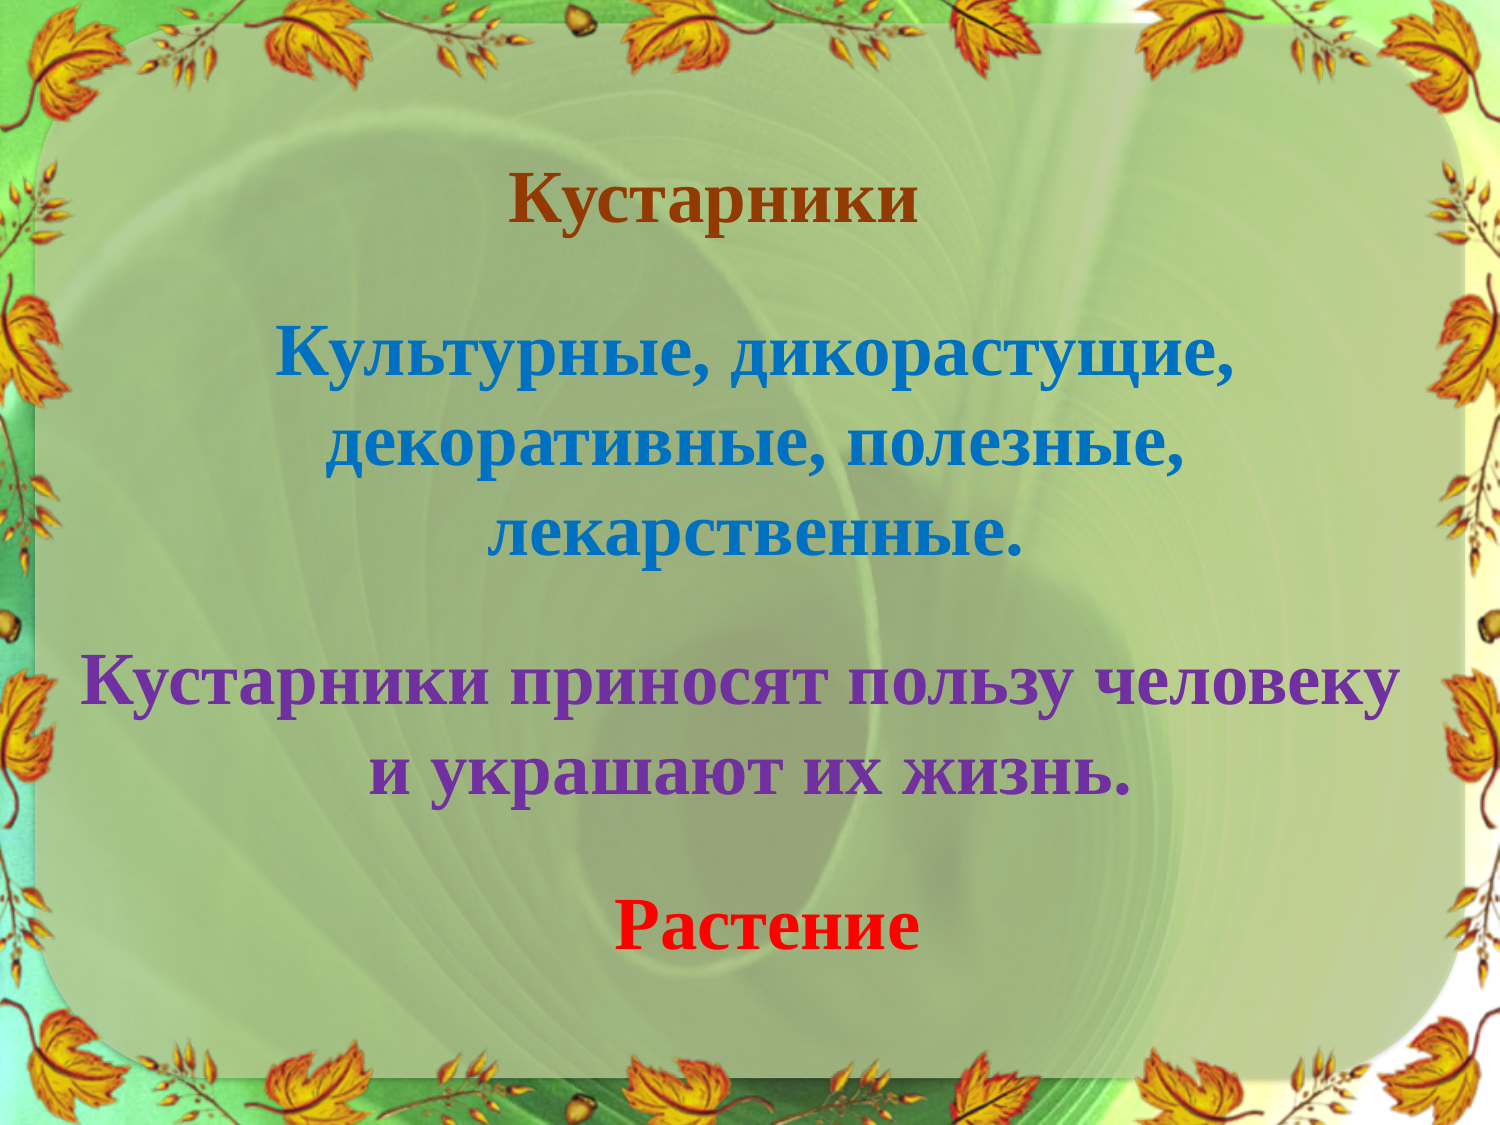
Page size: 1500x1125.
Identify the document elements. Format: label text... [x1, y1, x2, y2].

text_box Кустарники приносят пользу человеку и украшают их жизнь. [65, 622, 1436, 817]
text_box Кустарники [494, 140, 935, 246]
picture [0, 0, 1500, 1125]
text_box Растение [599, 867, 955, 972]
text_box Культурные, дикорастущие, декоративные, полезные, лекарственные. [117, 292, 1395, 578]
